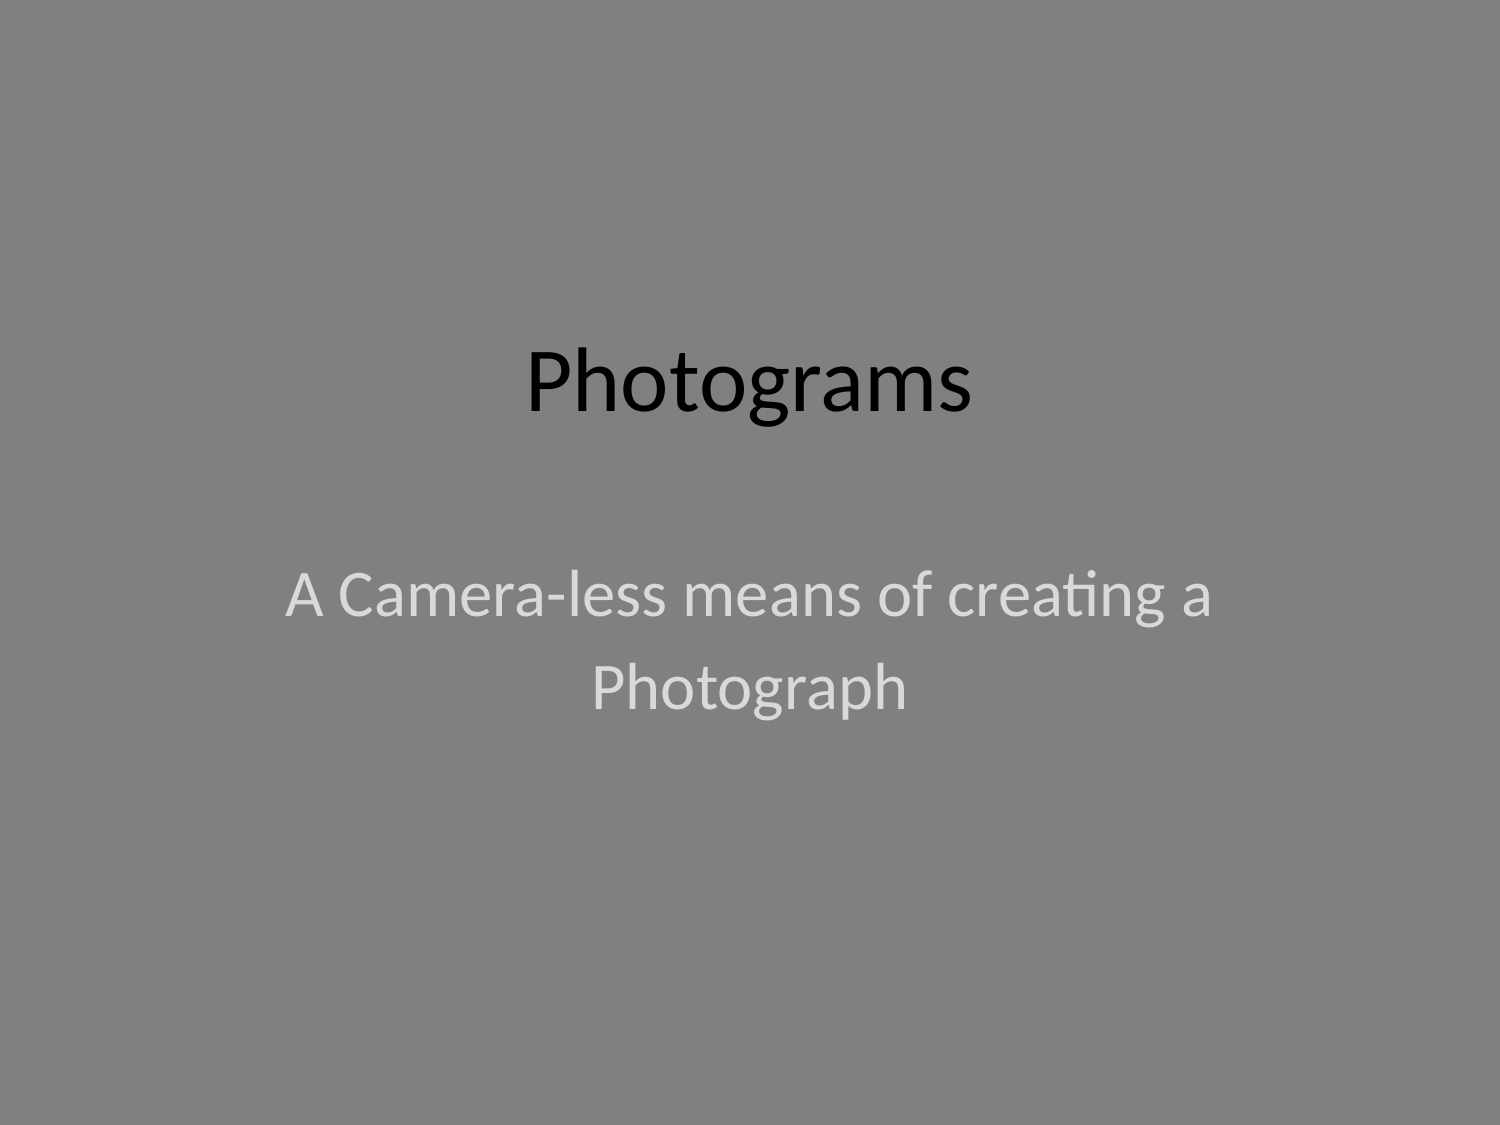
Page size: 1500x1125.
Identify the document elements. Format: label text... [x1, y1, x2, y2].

subtitle A Camera-less means of creating a Photograph [225, 542, 1275, 830]
title Photograms [112, 254, 1388, 496]
